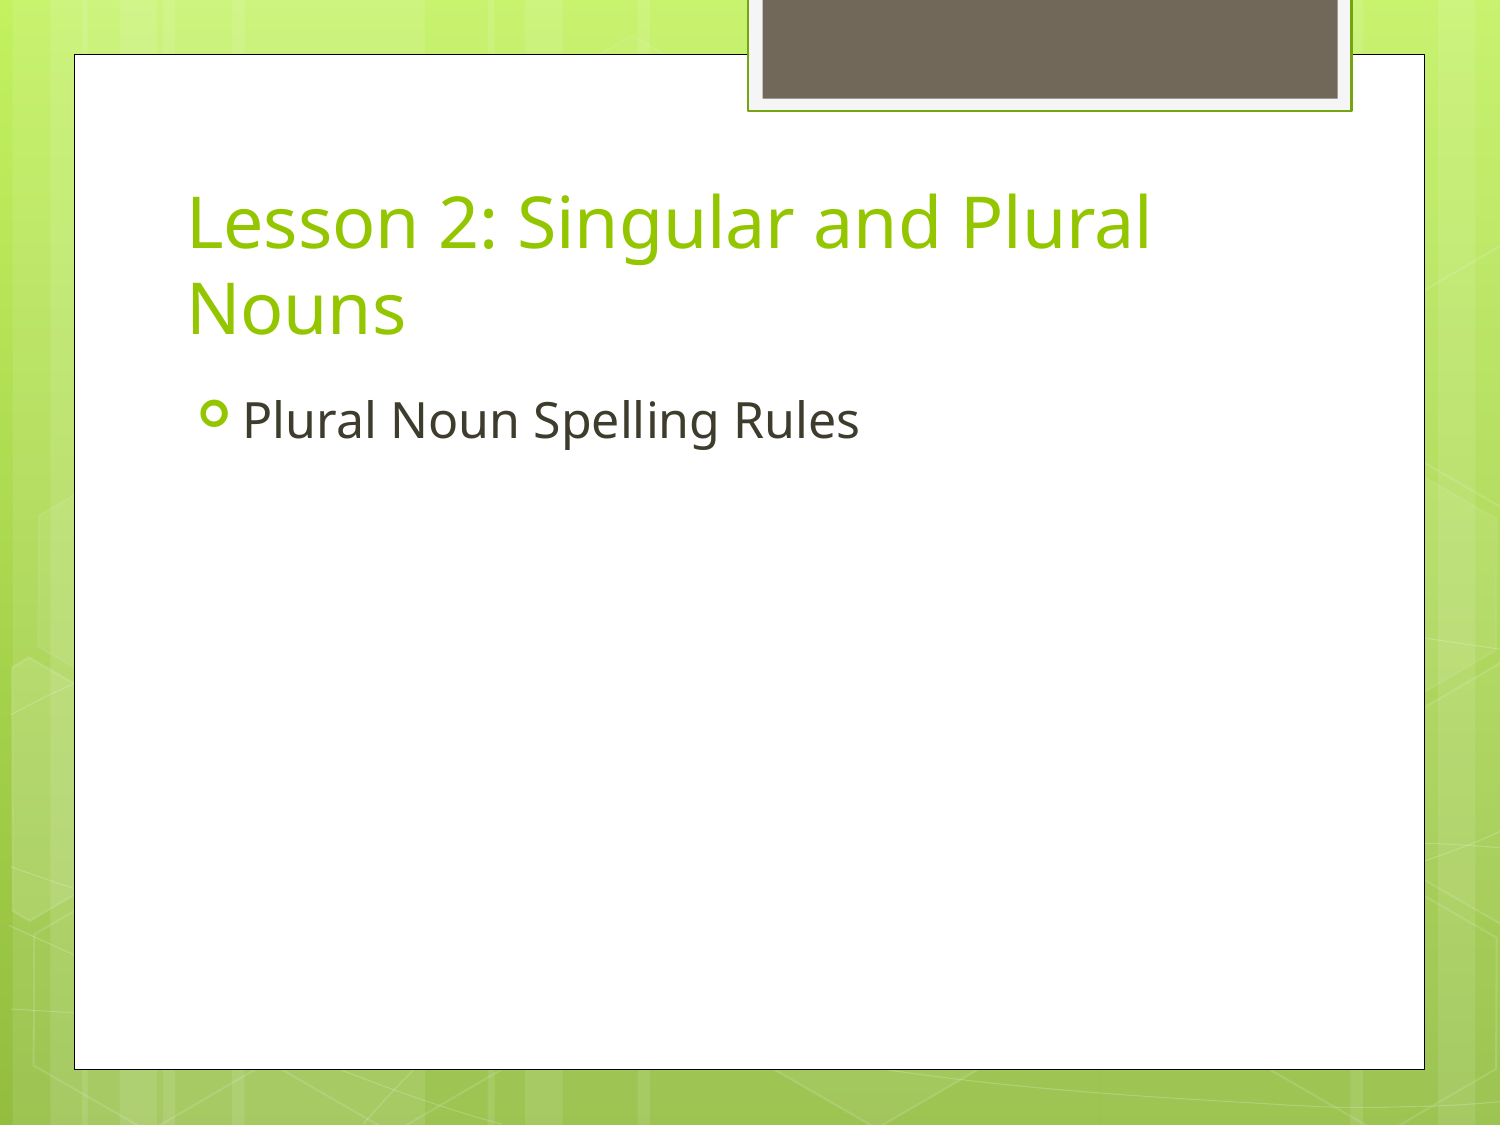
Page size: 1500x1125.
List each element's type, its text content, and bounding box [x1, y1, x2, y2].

title Lesson 2: Singular and Plural Nouns [171, 168, 1324, 357]
list Plural Noun Spelling Rules [171, 381, 1283, 957]
